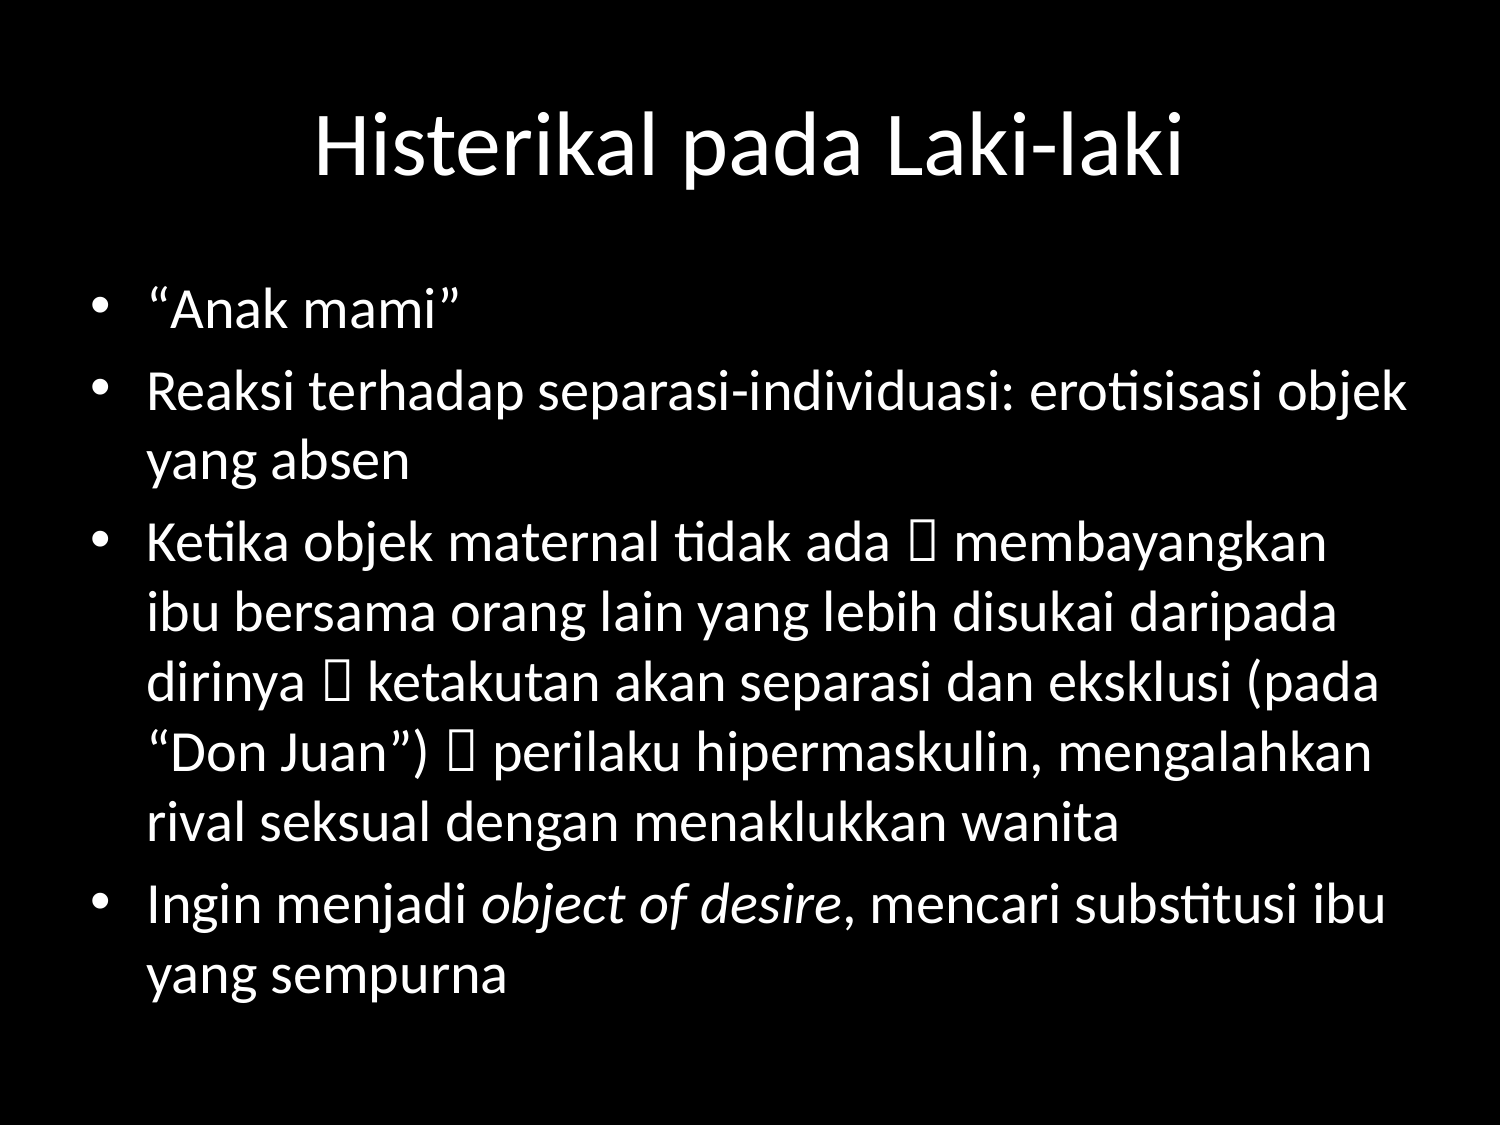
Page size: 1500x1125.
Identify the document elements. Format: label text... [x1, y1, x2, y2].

title Histerikal pada Laki-laki [75, 45, 1425, 233]
list “Anak mami” Reaksi terhadap separasi-individuasi: erotisisasi objek yang absen Ketika objek maternal tidak ada  membayangkan ibu bersama orang lain yang lebih disukai daripada dirinya  ketakutan akan separasi dan eksklusi (pada “Don Juan”)  perilaku hipermaskulin, mengalahkan rival seksual dengan menaklukkan wanita Ingin menjadi object of desire, mencari substitusi ibu yang sempurna [75, 262, 1425, 1005]
